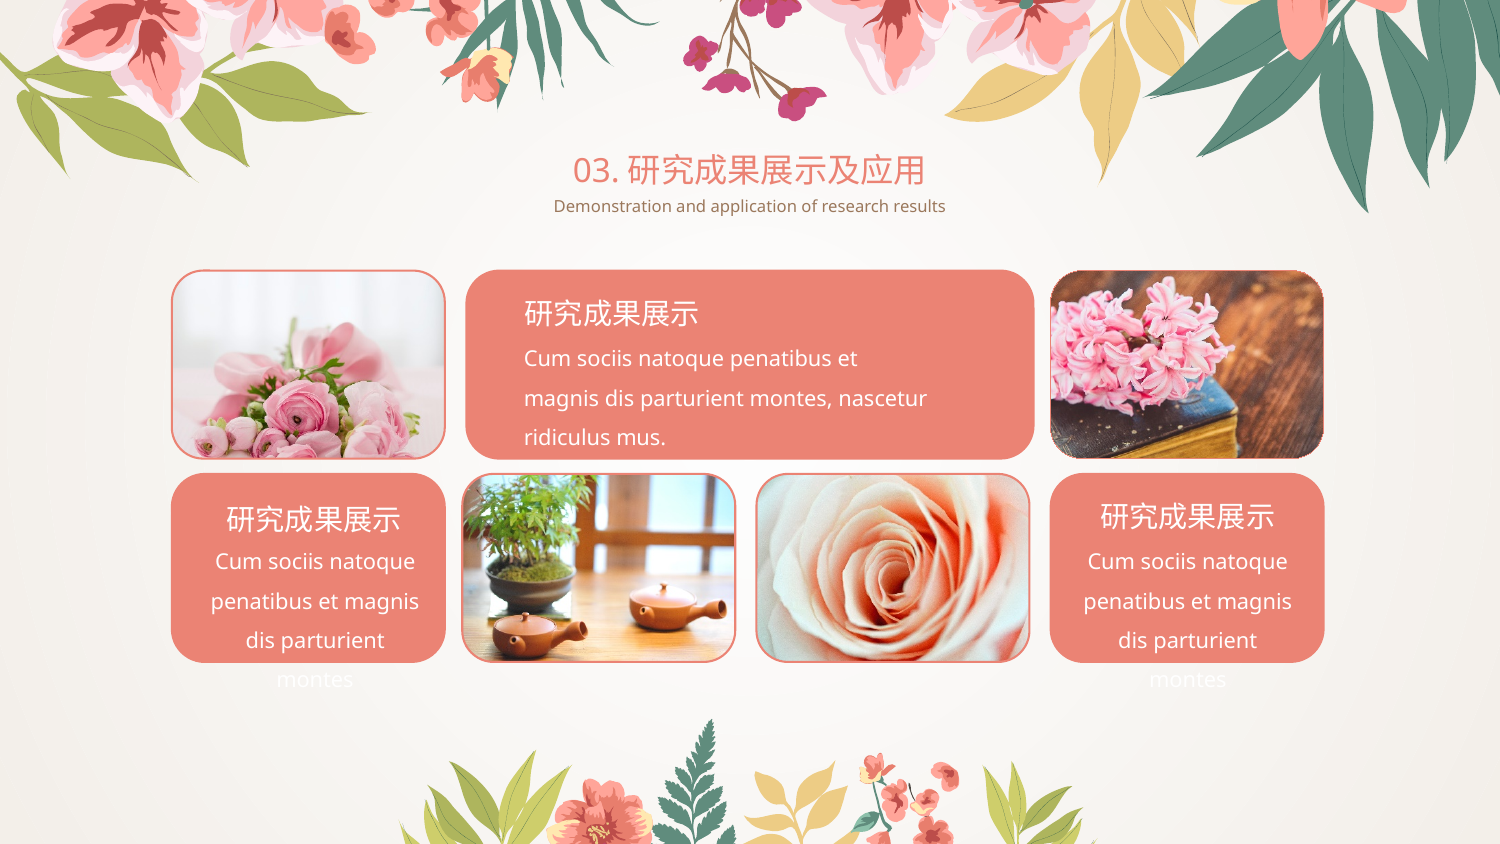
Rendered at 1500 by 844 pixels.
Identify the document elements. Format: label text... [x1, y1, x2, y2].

text_box [170, 472, 446, 660]
text_box 03.研究成果展示及应用 [557, 142, 942, 188]
text_box [1049, 472, 1325, 656]
picture [1050, 270, 1324, 459]
picture [398, 718, 1098, 844]
text_box Demonstration and application of research results [538, 188, 962, 224]
text_box [755, 472, 1031, 663]
text_box [461, 472, 737, 663]
text_box 研究成果展示 [1085, 491, 1291, 541]
text_box 研究成果展示 [509, 287, 716, 338]
text_box Cum sociis natoque penatibus et magnis dis parturient montes, nascetur ridiculus mus. [509, 324, 955, 457]
text_box Cum sociis natoque penatibus et magnis dis parturient montes [1062, 527, 1314, 700]
text_box 研究成果展示 [211, 494, 417, 544]
text_box [170, 269, 446, 460]
text_box Cum sociis natoque penatibus et magnis dis parturient montes [189, 527, 441, 700]
text_box [465, 269, 1035, 460]
